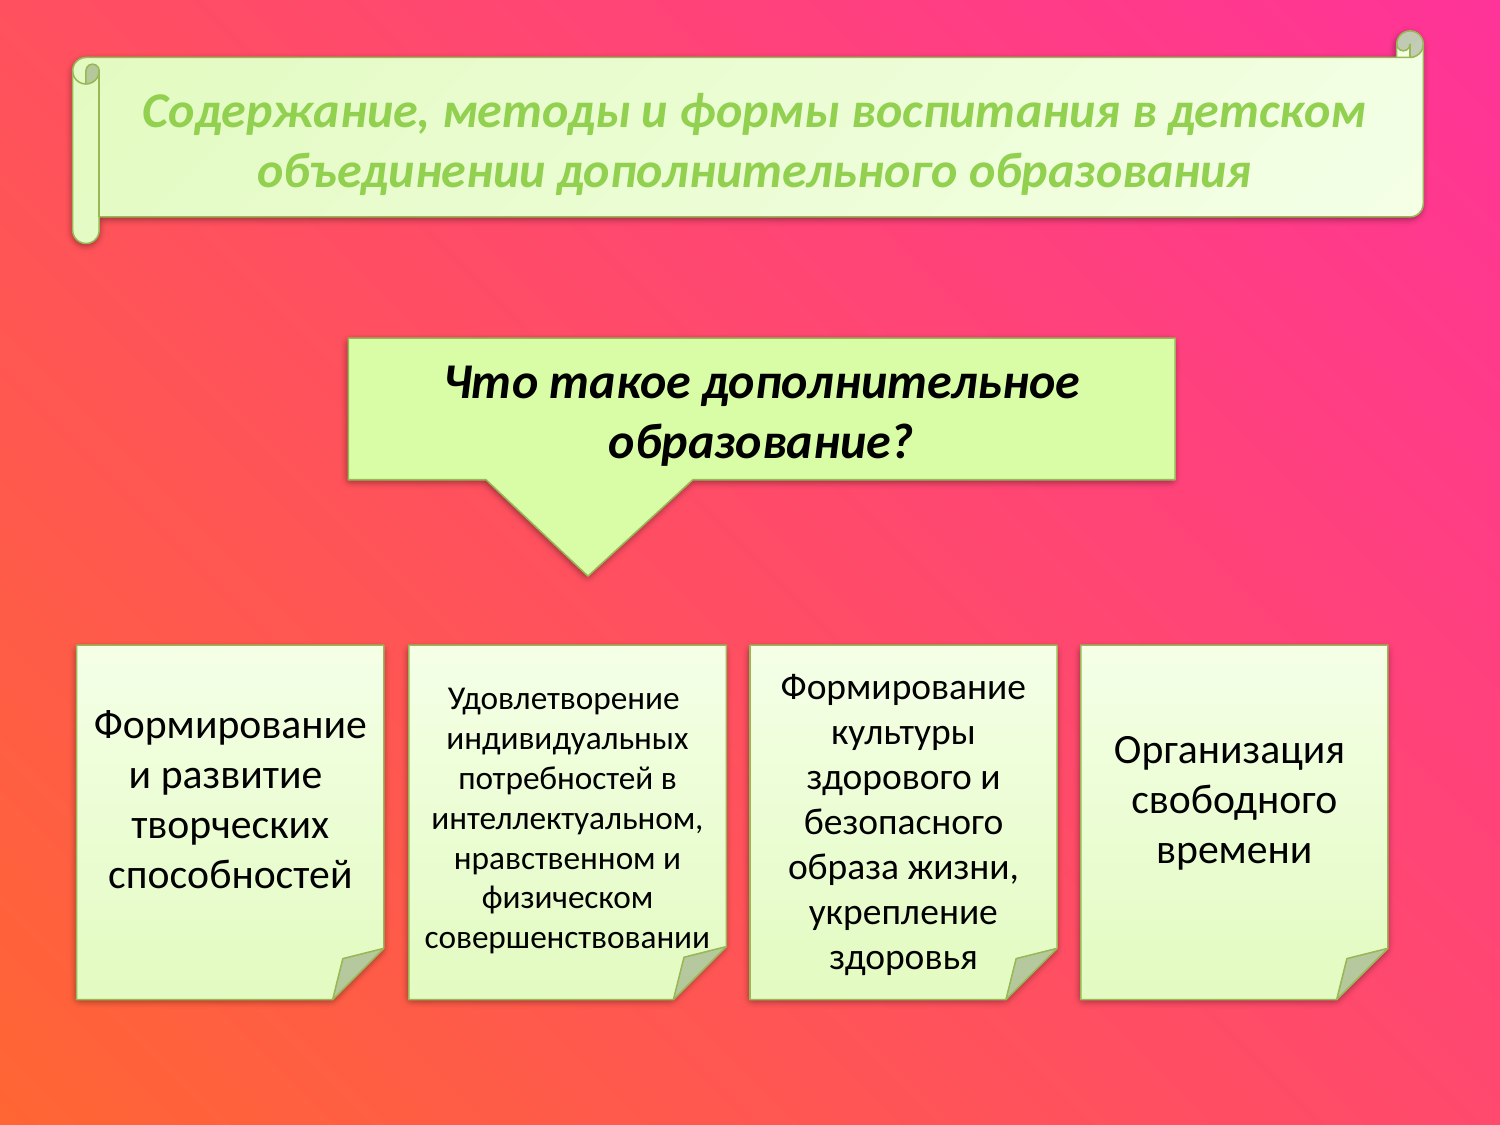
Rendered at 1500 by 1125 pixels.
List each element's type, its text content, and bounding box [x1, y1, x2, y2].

text_box Формирование культуры здорового и безопасного образа жизни, укрепление здоровья [749, 644, 1058, 1001]
text_box Содержание, методы и формы воспитания в детском объединении дополнительного образования [71, 30, 1425, 245]
text_box Формирование и развитие творческих способностей [75, 644, 385, 1001]
text_box Что такое дополнительное образование? [347, 337, 1176, 577]
text_box Удовлетворение индивидуальных потребностей в интеллектуальном, нравственном и физическом совершенствовании [408, 644, 728, 1001]
text_box Организация свободного времени [1080, 644, 1389, 1001]
